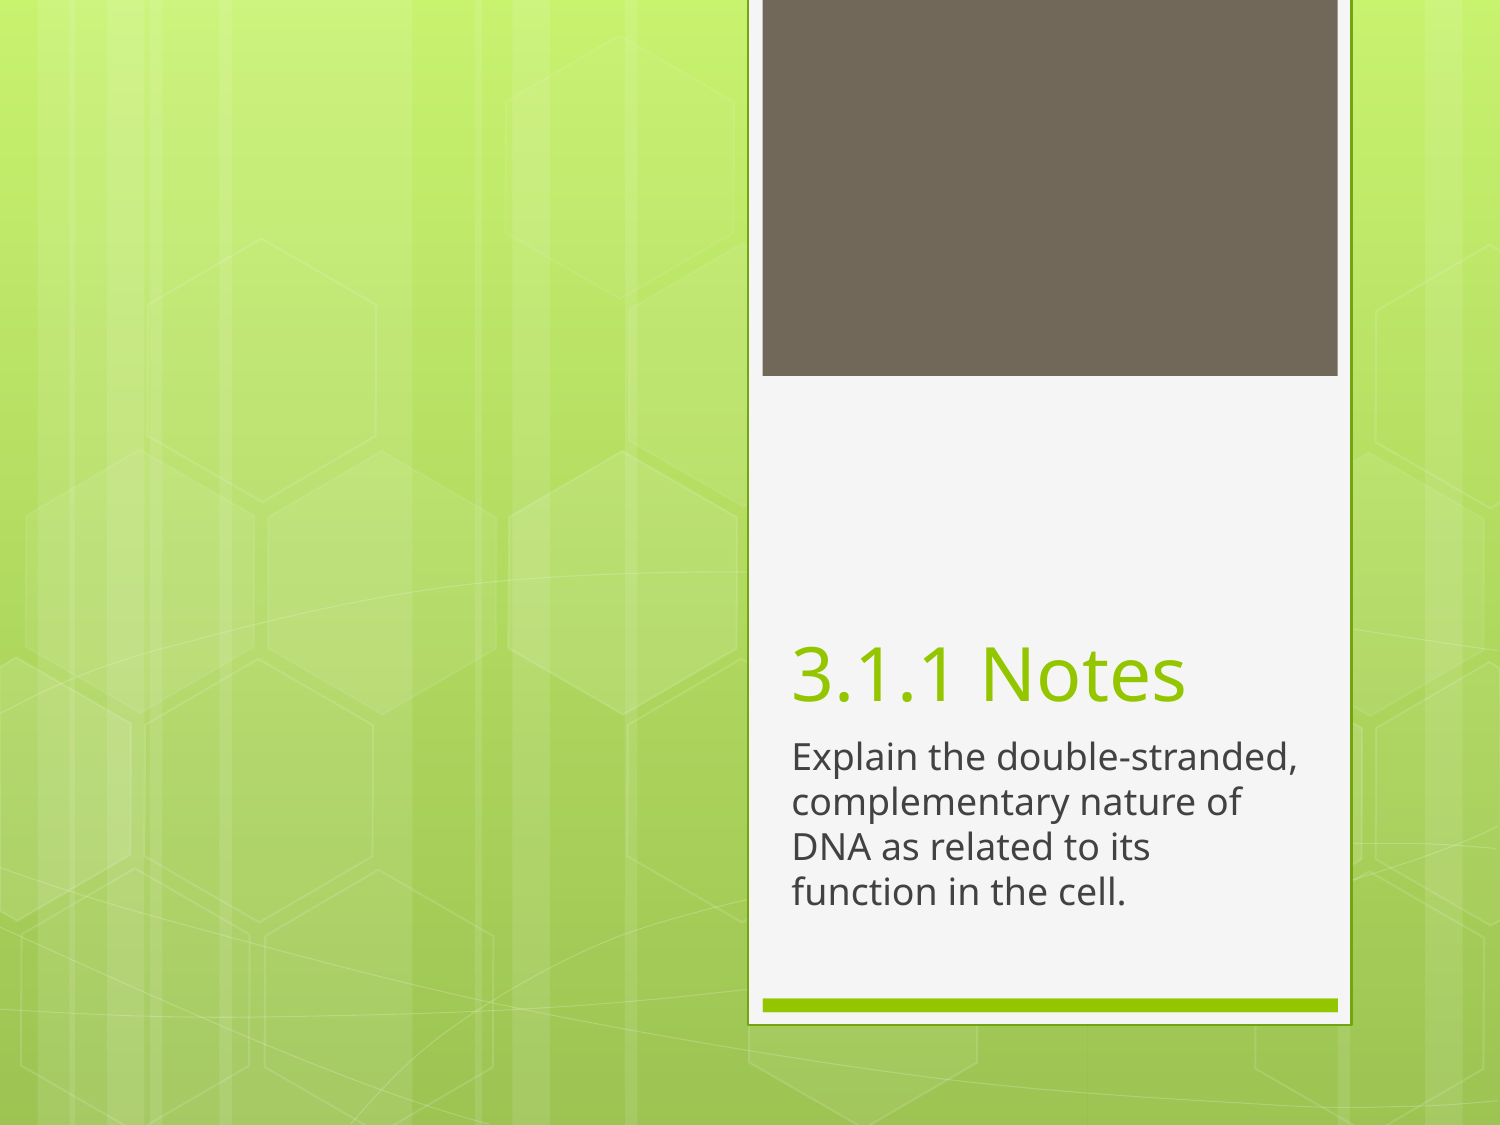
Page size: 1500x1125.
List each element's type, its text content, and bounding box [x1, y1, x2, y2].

subtitle Explain the double-stranded, complementary nature of DNA as related to its function in the cell. [776, 725, 1320, 933]
title 3.1.1 Notes [776, 444, 1320, 724]
